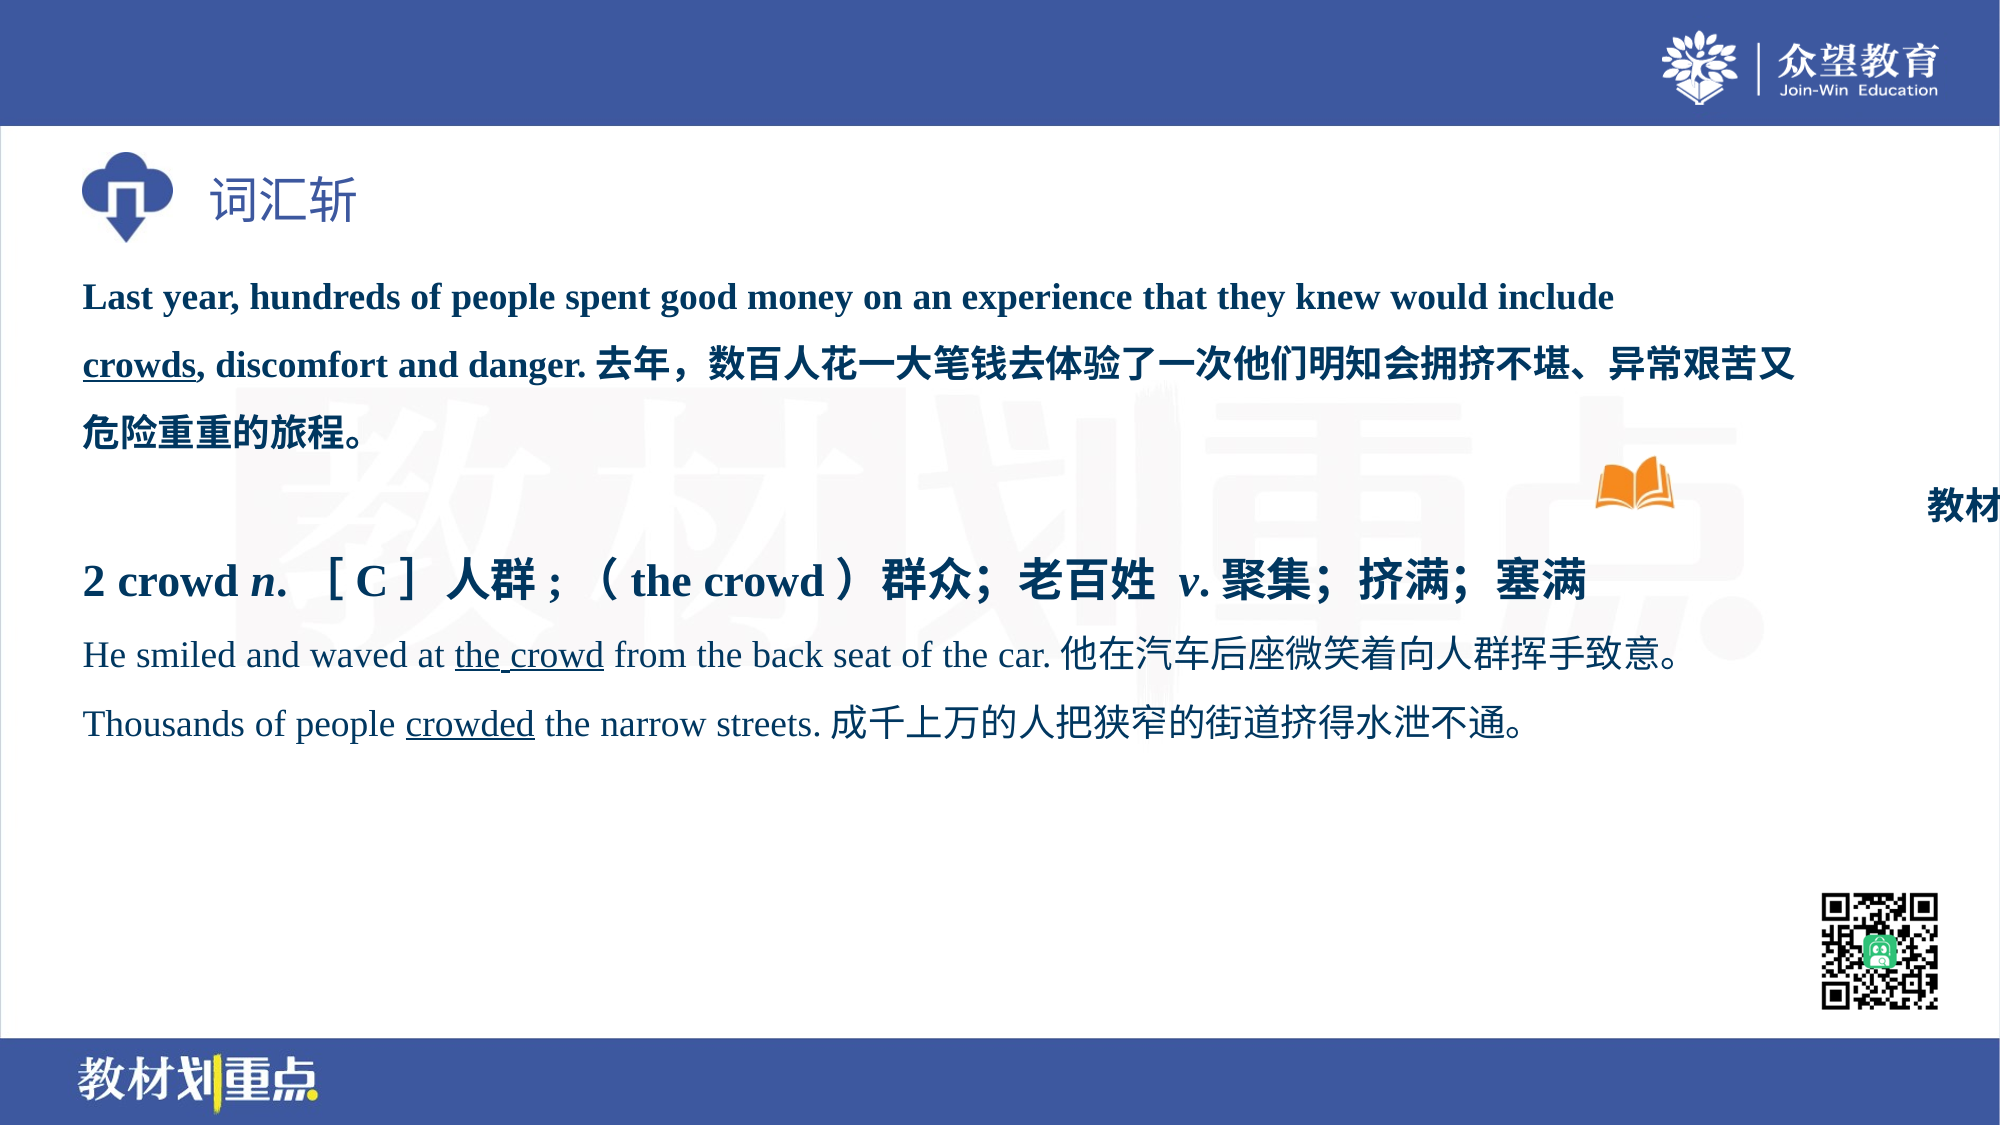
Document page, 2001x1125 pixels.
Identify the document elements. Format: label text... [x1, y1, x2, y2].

picture [0, 0, 2000, 1125]
text_box 2 crowd n.［C］人群;（the crowd）群众；老百姓 v.聚集；挤满；塞满 [82, 524, 1817, 633]
text_box Last year, hundreds of people spent good money on an experience that they knew would include crowds, discomfort and danger.去年，数百人花一大笔钱去体验了一次他们明知会拥挤不堪、异常艰苦又 危险重重的旅程。 教材P66 [82, 248, 1817, 519]
